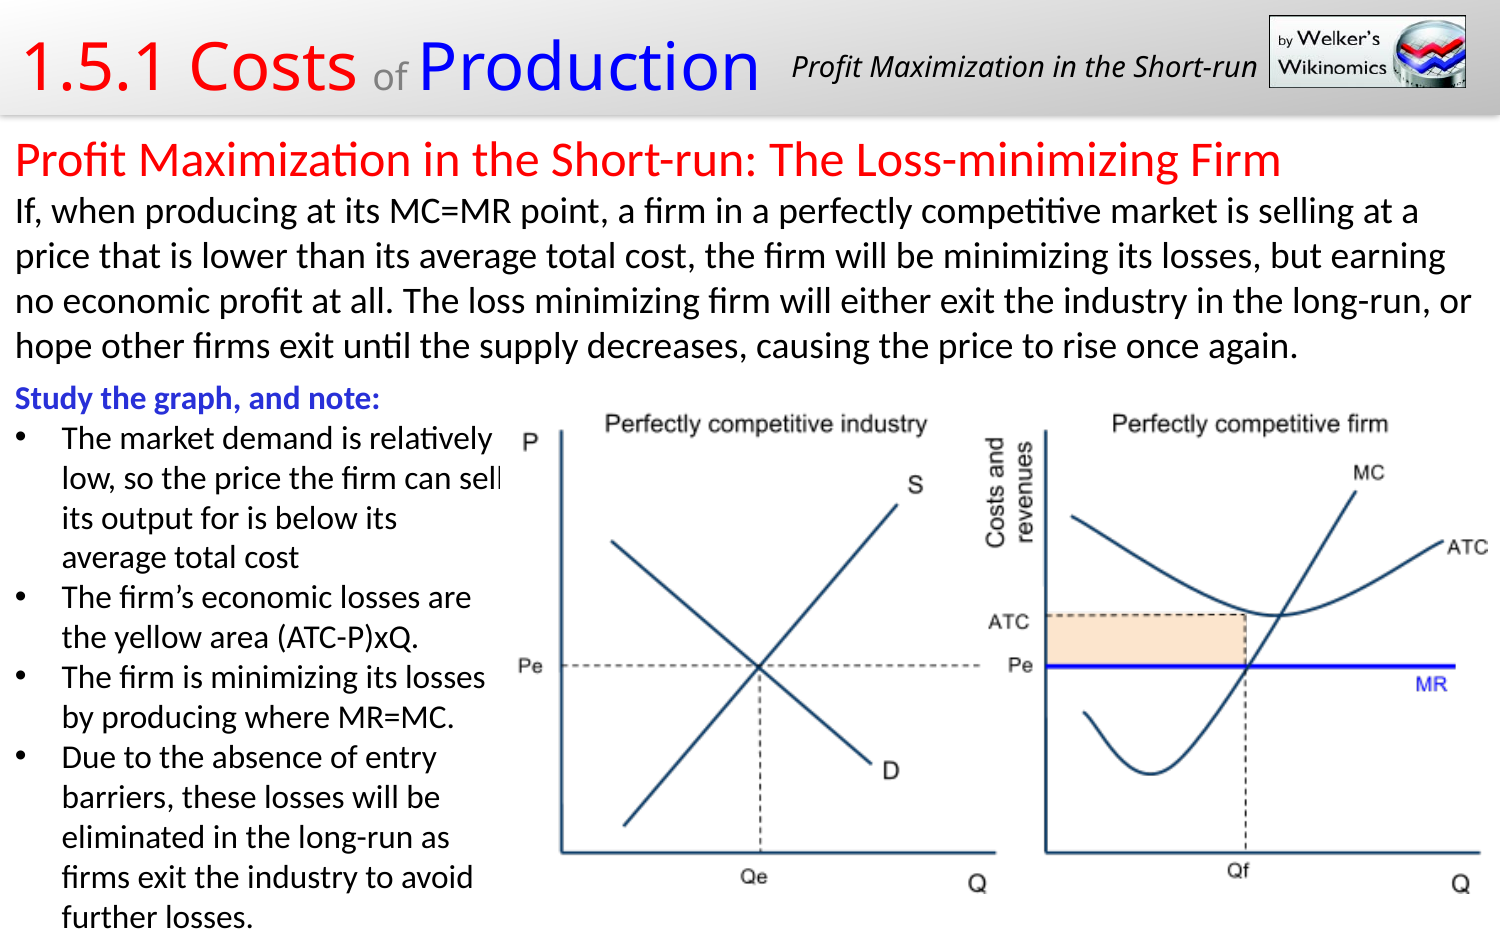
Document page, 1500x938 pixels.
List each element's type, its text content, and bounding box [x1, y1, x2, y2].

text_box Study the graph, and note: The market demand is relatively low, so the price the firm can sell its output for is below its average total cost The firm’s economic losses are the yellow area (ATC-P)xQ. The firm is minimizing its losses by producing where MR=MC. Due to the absence of entry barriers, these losses will be eliminated in the long-run as firms exit the industry to avoid further losses. [0, 368, 525, 938]
picture [499, 393, 1488, 895]
text_box Profit Maximization in the Short-run: The Loss-minimizing Firm If, when producing at its MC=MR point, a firm in a perfectly competitive market is selling at a price that is lower than its average total cost, the firm will be minimizing its losses, but earning no economic profit at all. The loss minimizing firm will either exit the industry in the long-run, or hope other firms exit until the supply decreases, causing the price to rise once again. [0, 123, 1500, 419]
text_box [0, 0, 1500, 115]
